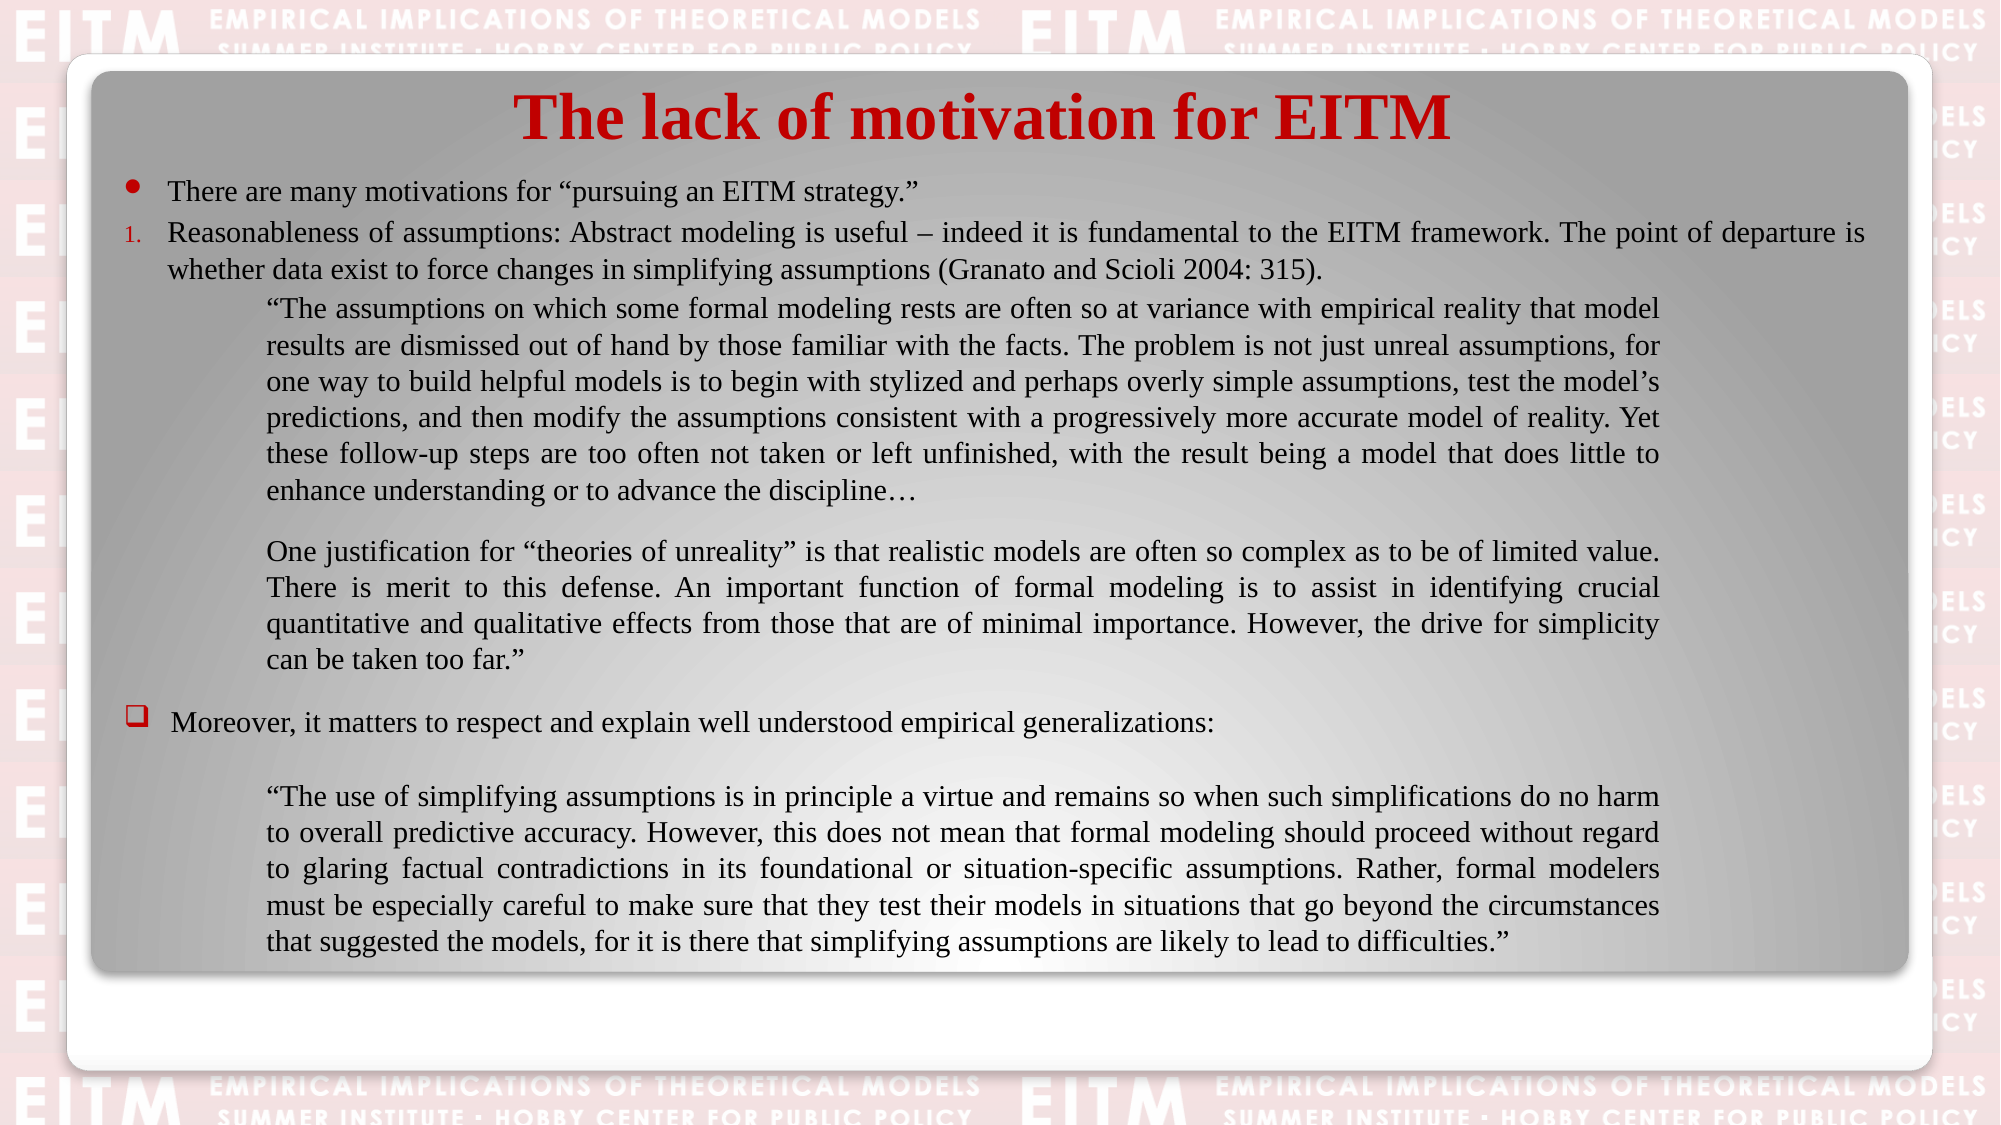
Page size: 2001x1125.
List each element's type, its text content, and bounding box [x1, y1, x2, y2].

text_box “The use of simplifying assumptions is in principle a virtue and remains so when such simplifications do no harm to overall predictive accuracy. However, this does not mean that formal modeling should proceed without regard to glaring factual contradictions in its foundational or situation-specific assumptions. Rather, formal modelers must be especially careful to make sure that they test their models in situations that go beyond the circumstances that suggested the models, for it is there that simplifying assumptions are likely to lead to difficulties.” [251, 768, 1677, 965]
title The lack of motivation for EITM [104, 23, 1863, 155]
list There are many motivations for “pursuing an EITM strategy.” Reasonableness of assumptions: Abstract modeling is useful – indeed it is fundamental to the EITM framework. The point of departure is whether data exist to force changes in simplifying assumptions (Granato and Scioli 2004: 315). Moreover, it matters to respect and explain well understood empirical generalizations: [93, 155, 1884, 991]
text_box One justification for “theories of unreality” is that realistic models are often so complex as to be of limited value. There is merit to this defense. An important function of formal modeling is to assist in identifying crucial quantitative and qualitative effects from those that are of minimal importance. However, the drive for simplicity can be taken too far.” [251, 523, 1677, 684]
text_box “The assumptions on which some formal modeling rests are often so at variance with empirical reality that model results are dismissed out of hand by those familiar with the facts. The problem is not just unreal assumptions, for one way to build helpful models is to begin with stylized and perhaps overly simple assumptions, test the model’s predictions, and then modify the assumptions consistent with a progressively more accurate model of reality. Yet these follow-up steps are too often not taken or left unfinished, with the result being a model that does little to enhance understanding or to advance the discipline… [251, 281, 1677, 523]
